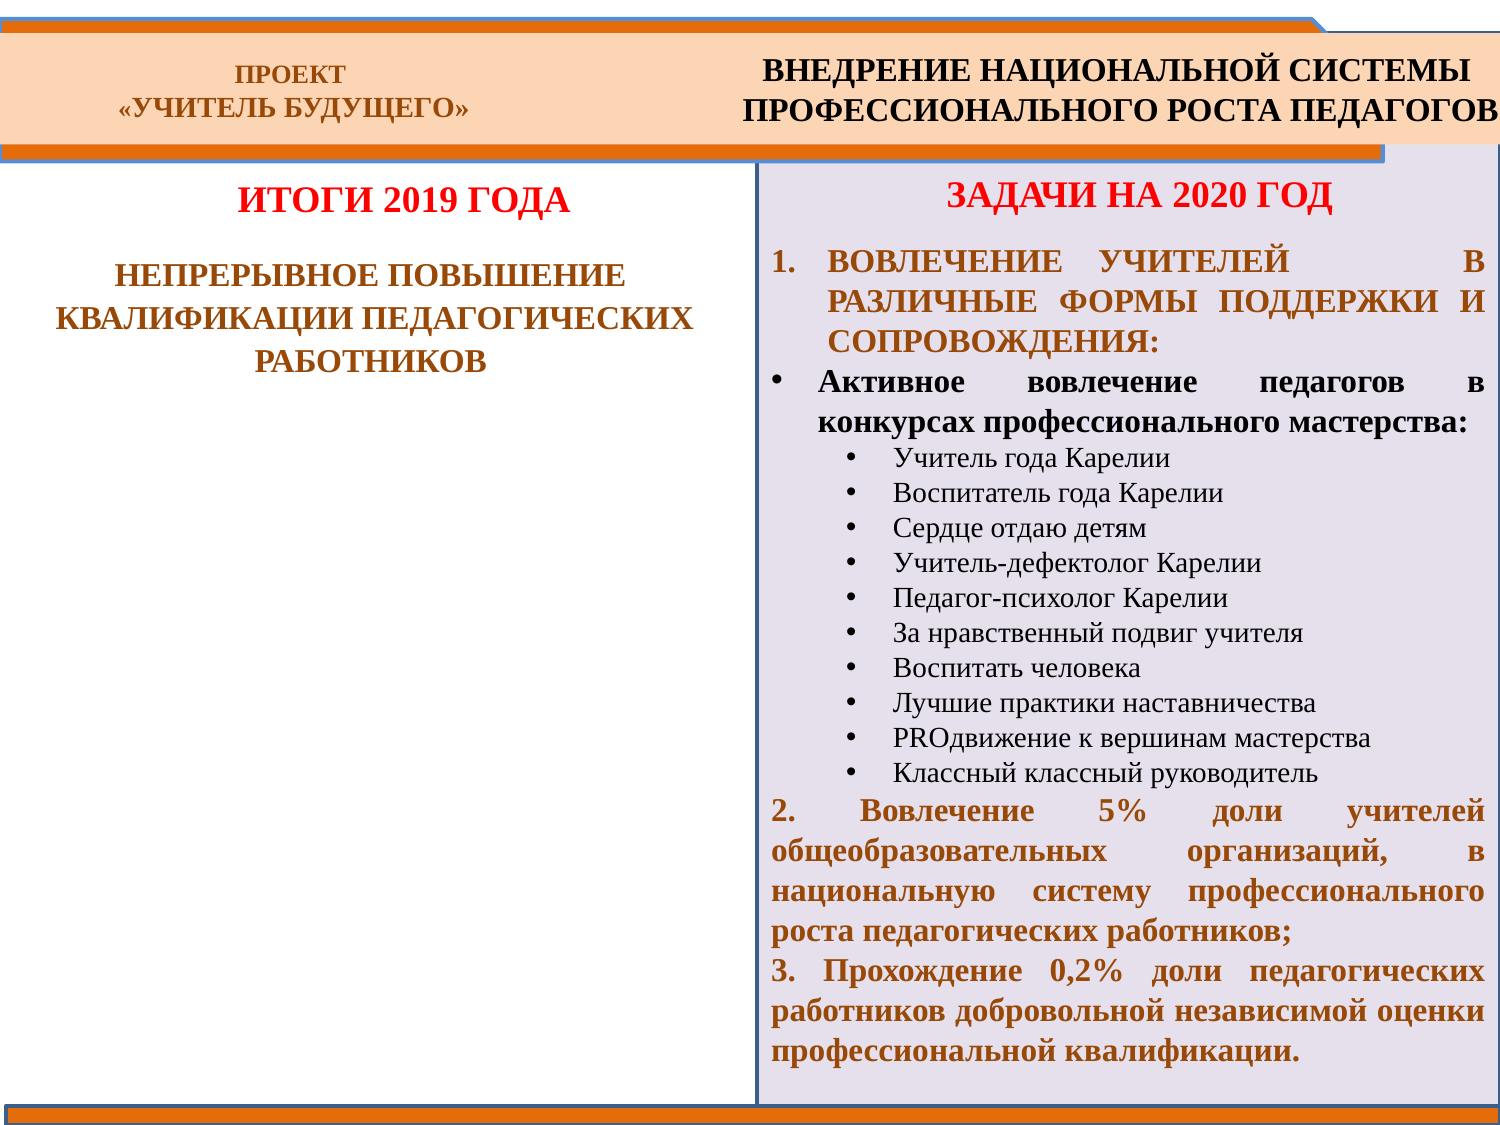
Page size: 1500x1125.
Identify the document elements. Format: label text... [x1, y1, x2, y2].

text_box [755, 146, 1500, 1108]
text_box [0, 16, 1327, 31]
text_box НЕПРЕРЫВНОЕ ПОВЫШЕНИЕ КВАЛИФИКАЦИИ ПЕДАГОГИЧЕСКИХ РАБОТНИКОВ [0, 243, 750, 429]
text_box ЗАДАЧИ НА 2020 ГОД [931, 163, 1348, 223]
text_box [0, 146, 1385, 164]
text_box ИТОГИ 2019 ГОДА [222, 167, 586, 227]
text_box [0, 31, 1500, 146]
text_box ПРОЕКТ «УЧИТЕЛЬ БУДУЩЕГО» [83, 49, 505, 163]
text_box [4, 1104, 1500, 1125]
text_box ВНЕДРЕНИЕ НАЦИОНАЛЬНОЙ СИСТЕМЫ ПРОФЕССИОНАЛЬНОГО РОСТА ПЕДАГОГОВ [727, 40, 1500, 136]
text_box ВОВЛЕЧЕНИЕ УЧИТЕЛЕЙ В РАЗЛИЧНЫЕ ФОРМЫ ПОДДЕРЖКИ И СОПРОВОЖДЕНИЯ: Активное вовлечение педагогов в конкурсах профессионального мастерства: Учитель года Карелии Воспитатель года Карелии Сердце отдаю детям Учитель-дефектолог Карелии Педагог-психолог Карелии За нравственный подвиг учителя Воспитать человека Лучшие практики наставничества PROдвижение к вершинам мастерства Классный классный руководитель 2. Вовлечение 5% доли учителей общеобразовательных организаций, в национальную систему профессионального роста педагогических работников; 3. Прохождение 0,2% доли педагогических работников добровольной независимой оценки профессиональной квалификации. [756, 231, 1500, 1076]
